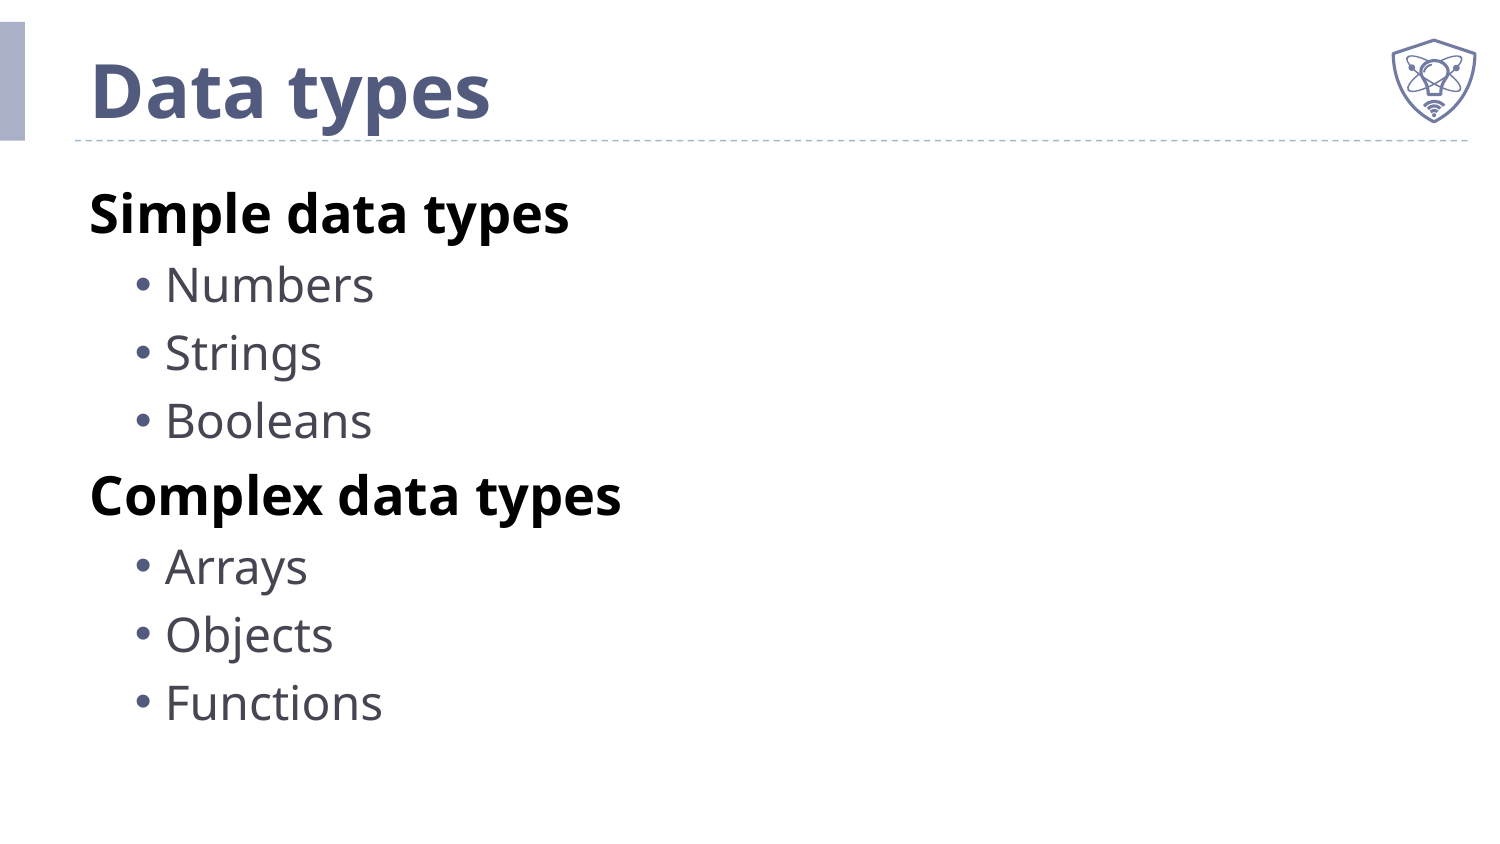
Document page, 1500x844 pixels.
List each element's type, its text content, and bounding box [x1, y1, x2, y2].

list Simple data types Numbers Strings Booleans Complex data types Arrays Objects Functions [75, 171, 1475, 835]
title Data types [75, 18, 1475, 141]
